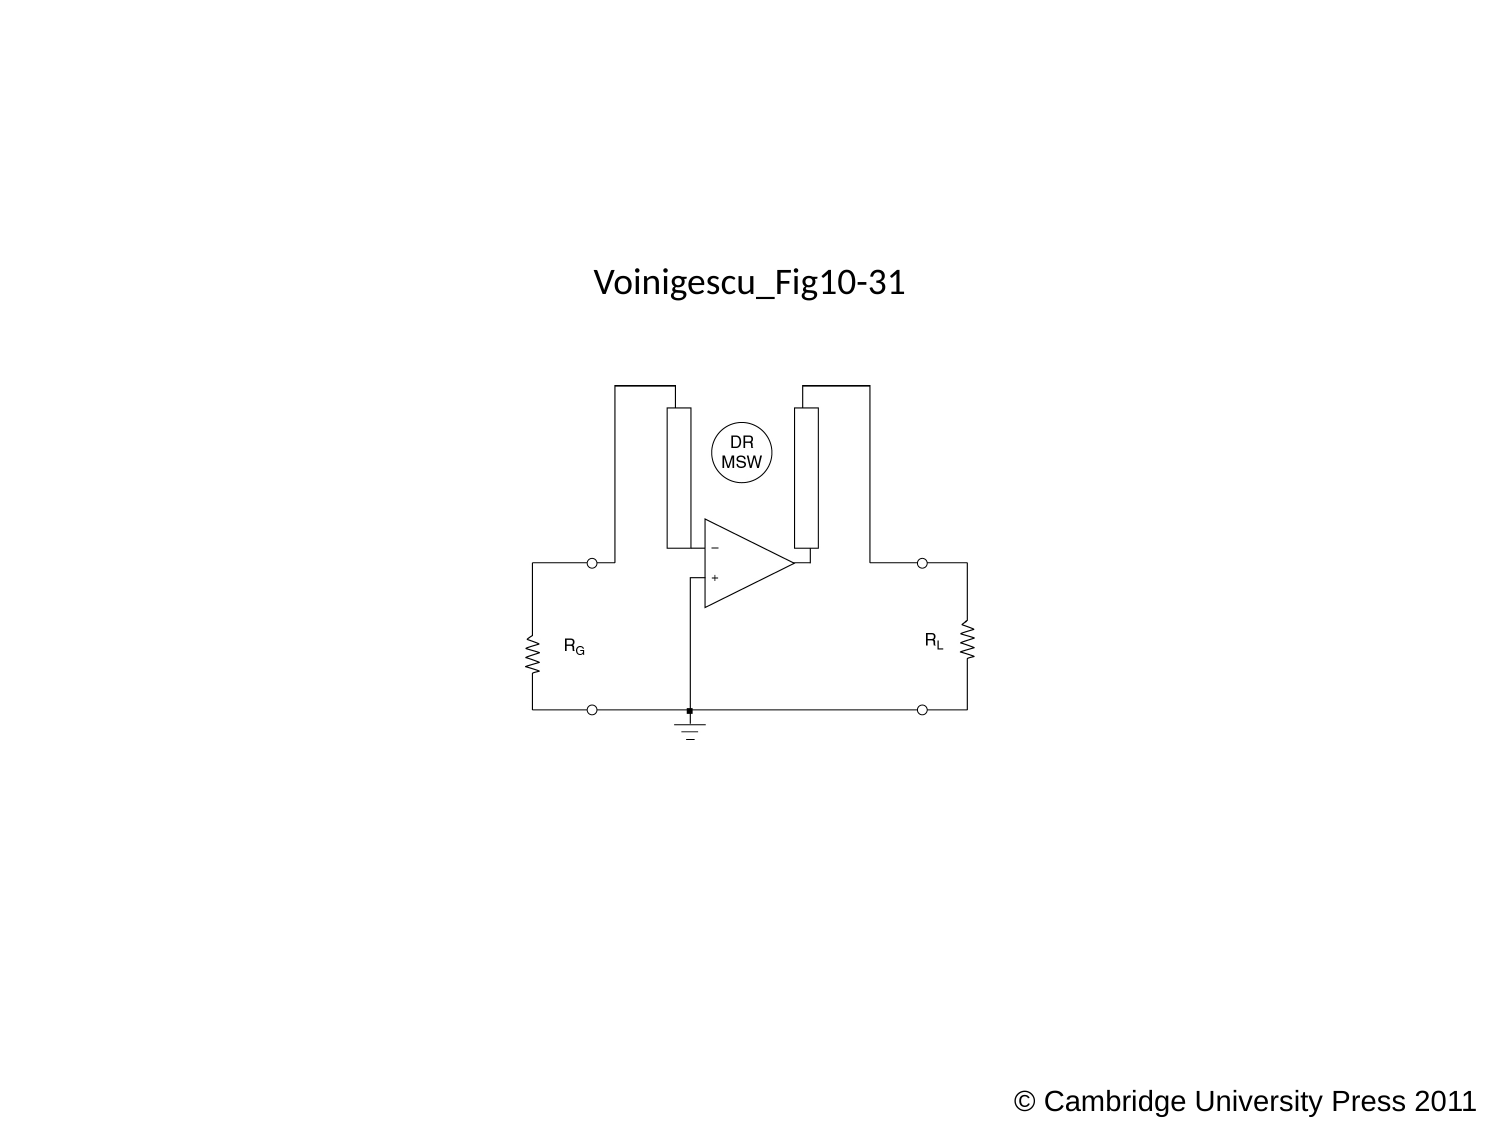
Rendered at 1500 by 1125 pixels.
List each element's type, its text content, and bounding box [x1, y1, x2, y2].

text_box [524, 249, 976, 740]
text_box © Cambridge University Press 2011 [907, 1074, 1493, 1125]
